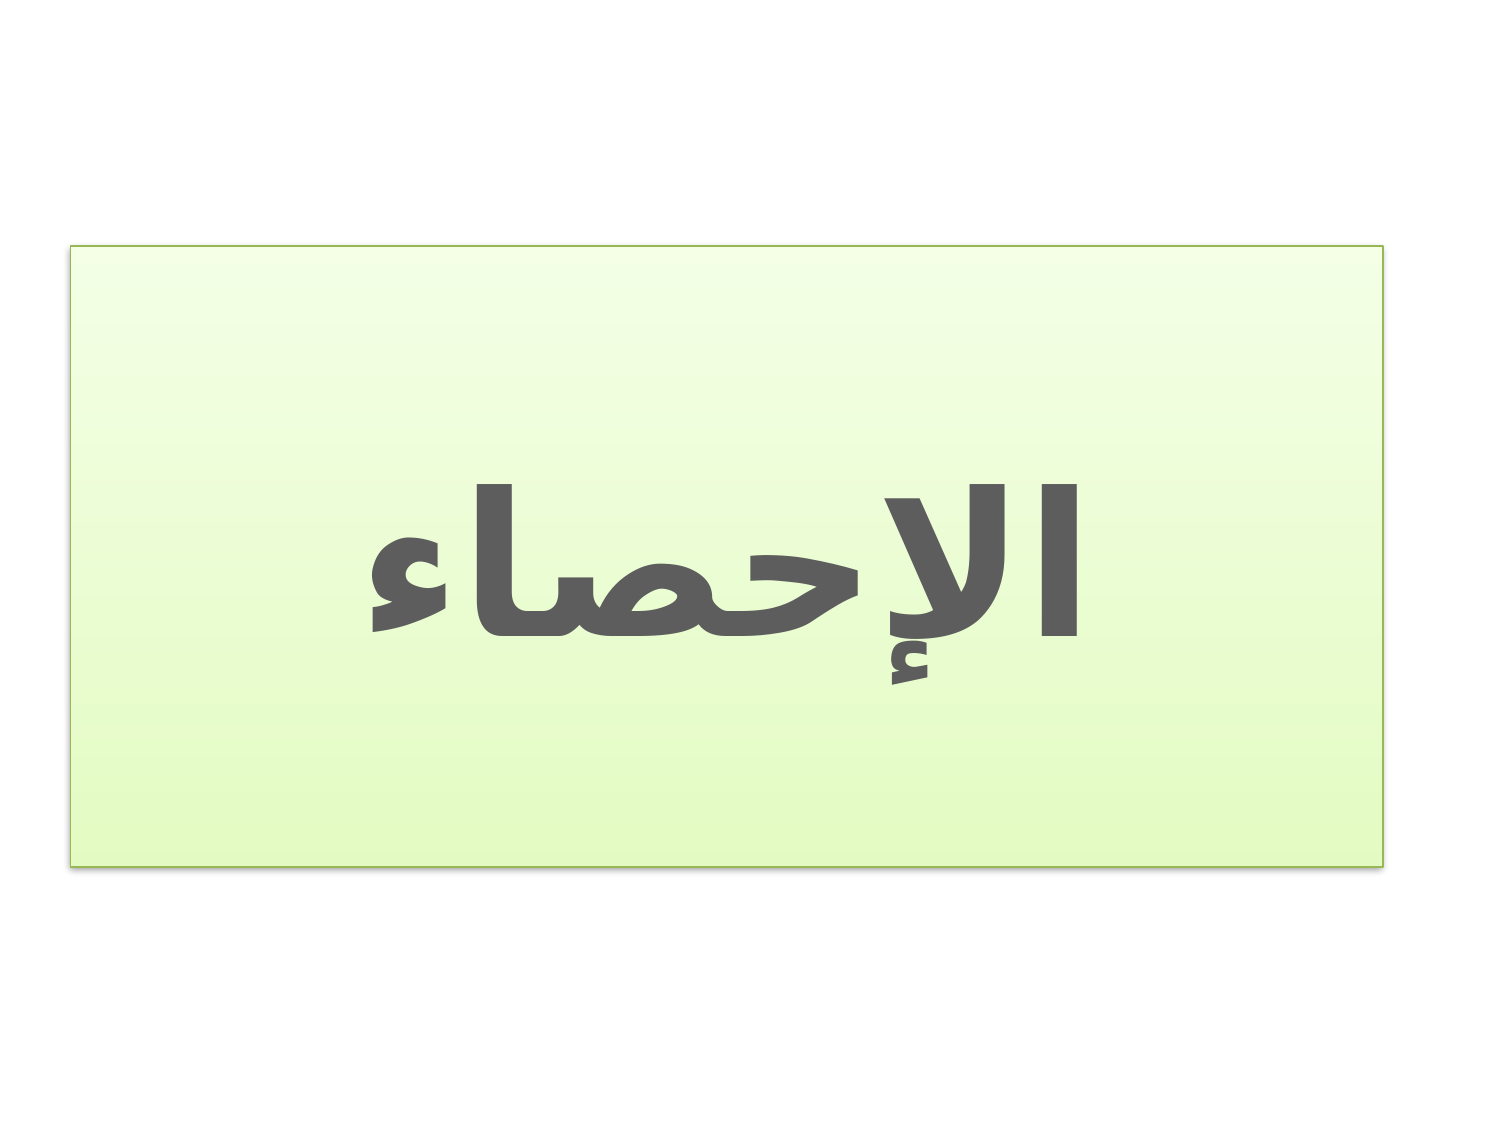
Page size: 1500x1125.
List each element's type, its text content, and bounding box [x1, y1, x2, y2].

title الإحصاء [70, 245, 1384, 868]
